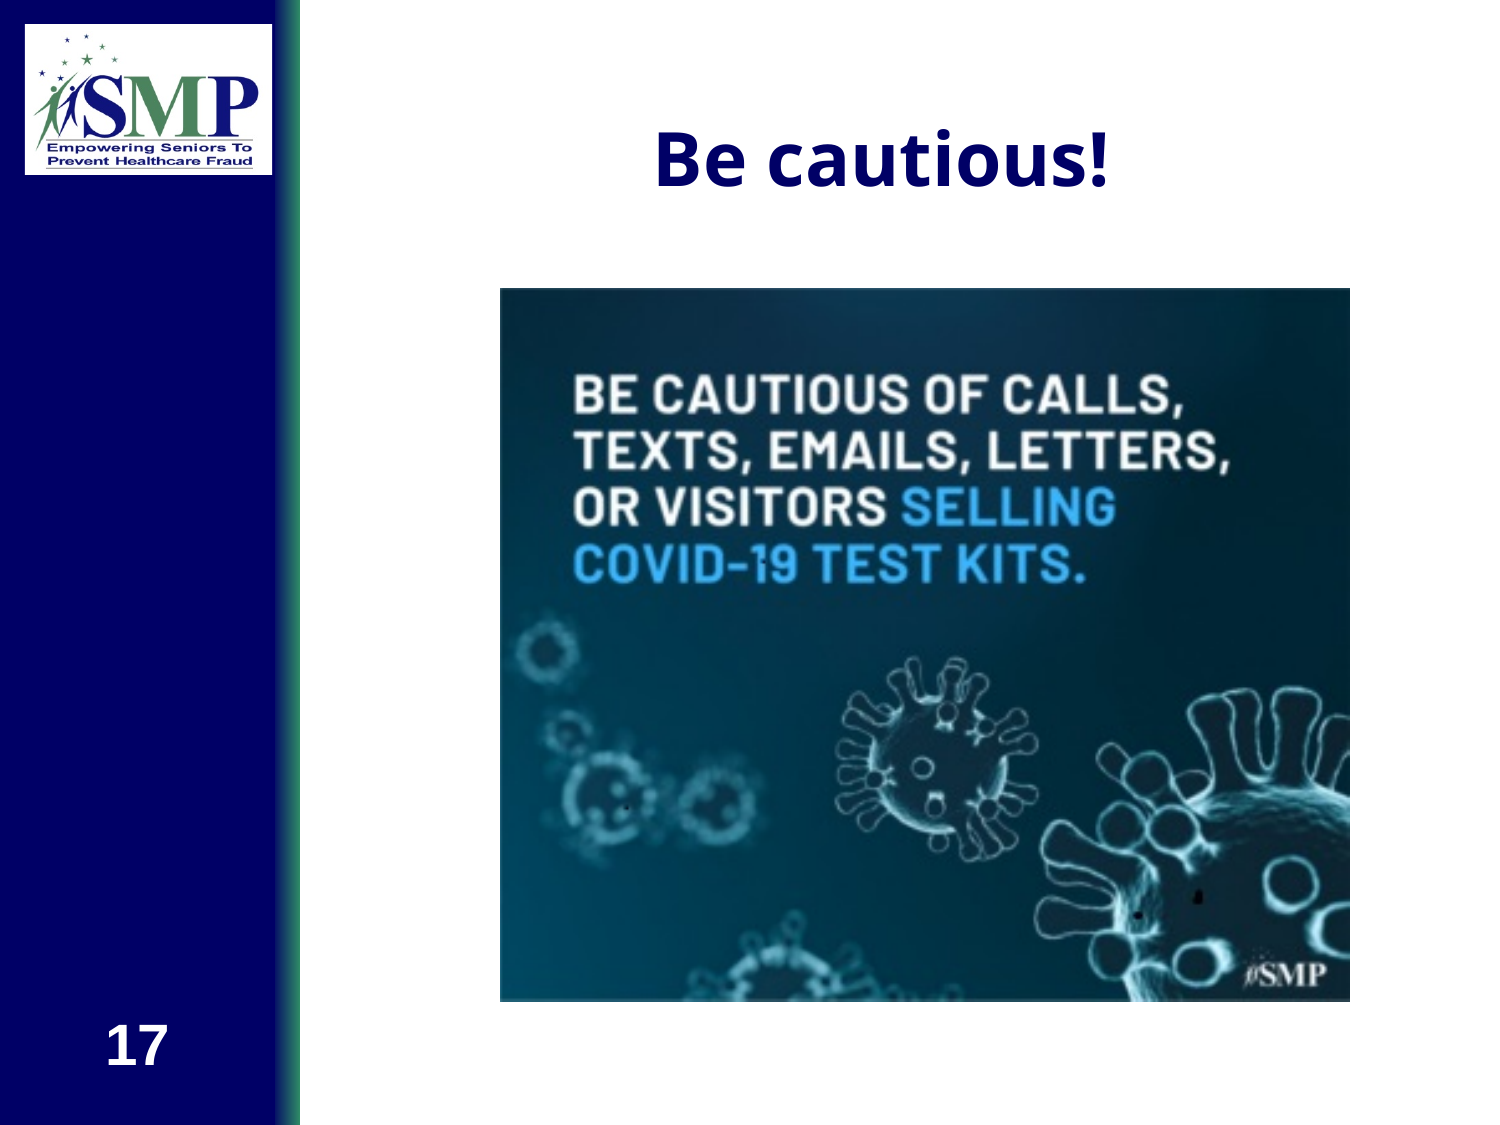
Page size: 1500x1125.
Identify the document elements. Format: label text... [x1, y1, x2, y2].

slide_number 17 [0, 999, 276, 1076]
picture [24, 24, 273, 175]
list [499, 288, 1351, 1003]
title Be cautious! [337, 62, 1425, 250]
